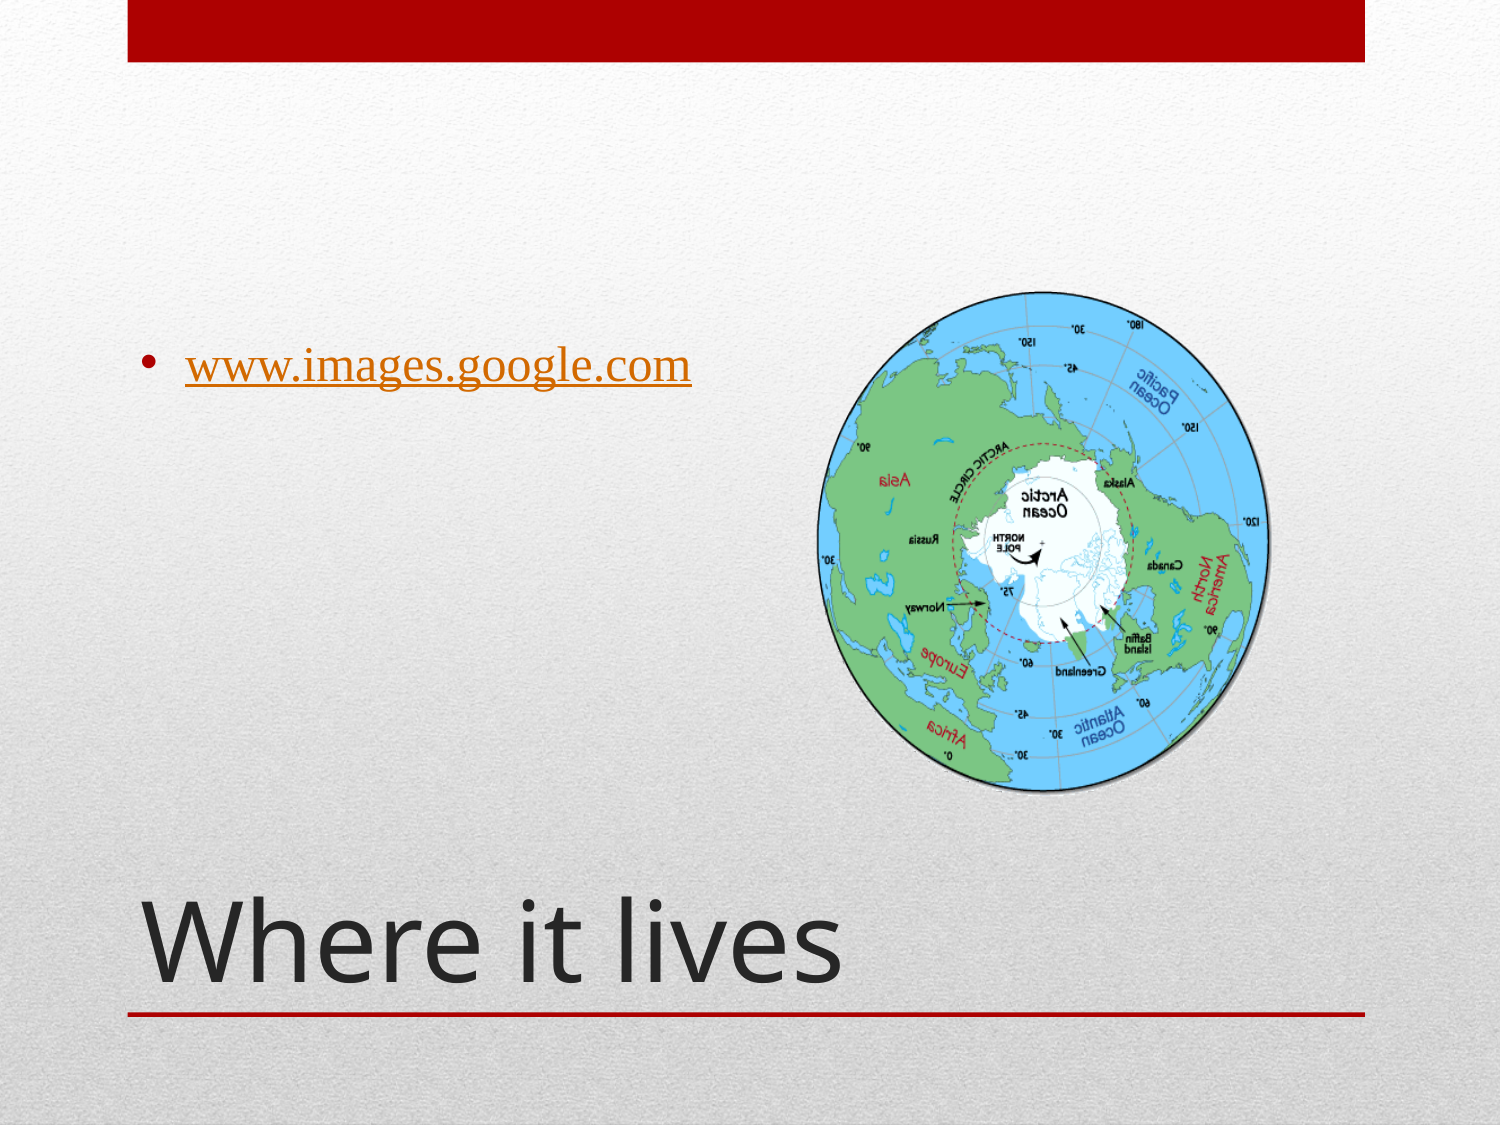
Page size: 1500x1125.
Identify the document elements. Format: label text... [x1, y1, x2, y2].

list www.images.google.com [125, 112, 1363, 750]
picture [811, 286, 1276, 801]
title Where it lives [125, 750, 1238, 1013]
